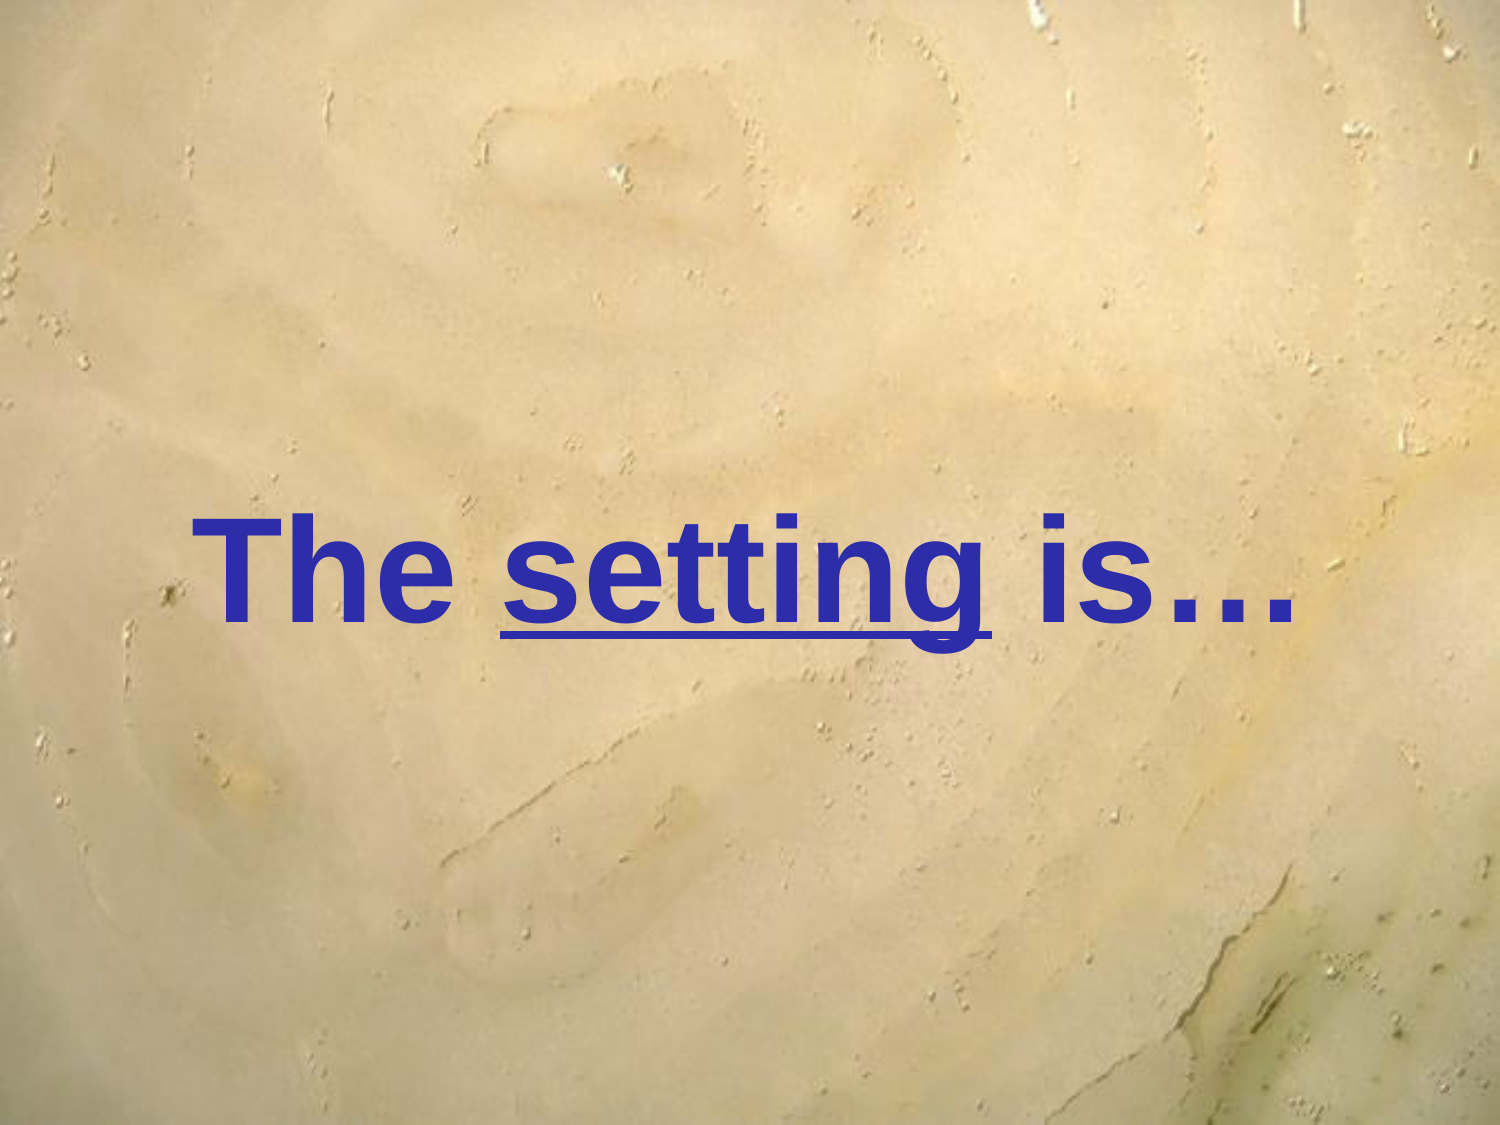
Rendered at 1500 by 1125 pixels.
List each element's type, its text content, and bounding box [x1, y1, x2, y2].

picture [0, 0, 1500, 1125]
title The setting is… [74, 468, 1426, 657]
